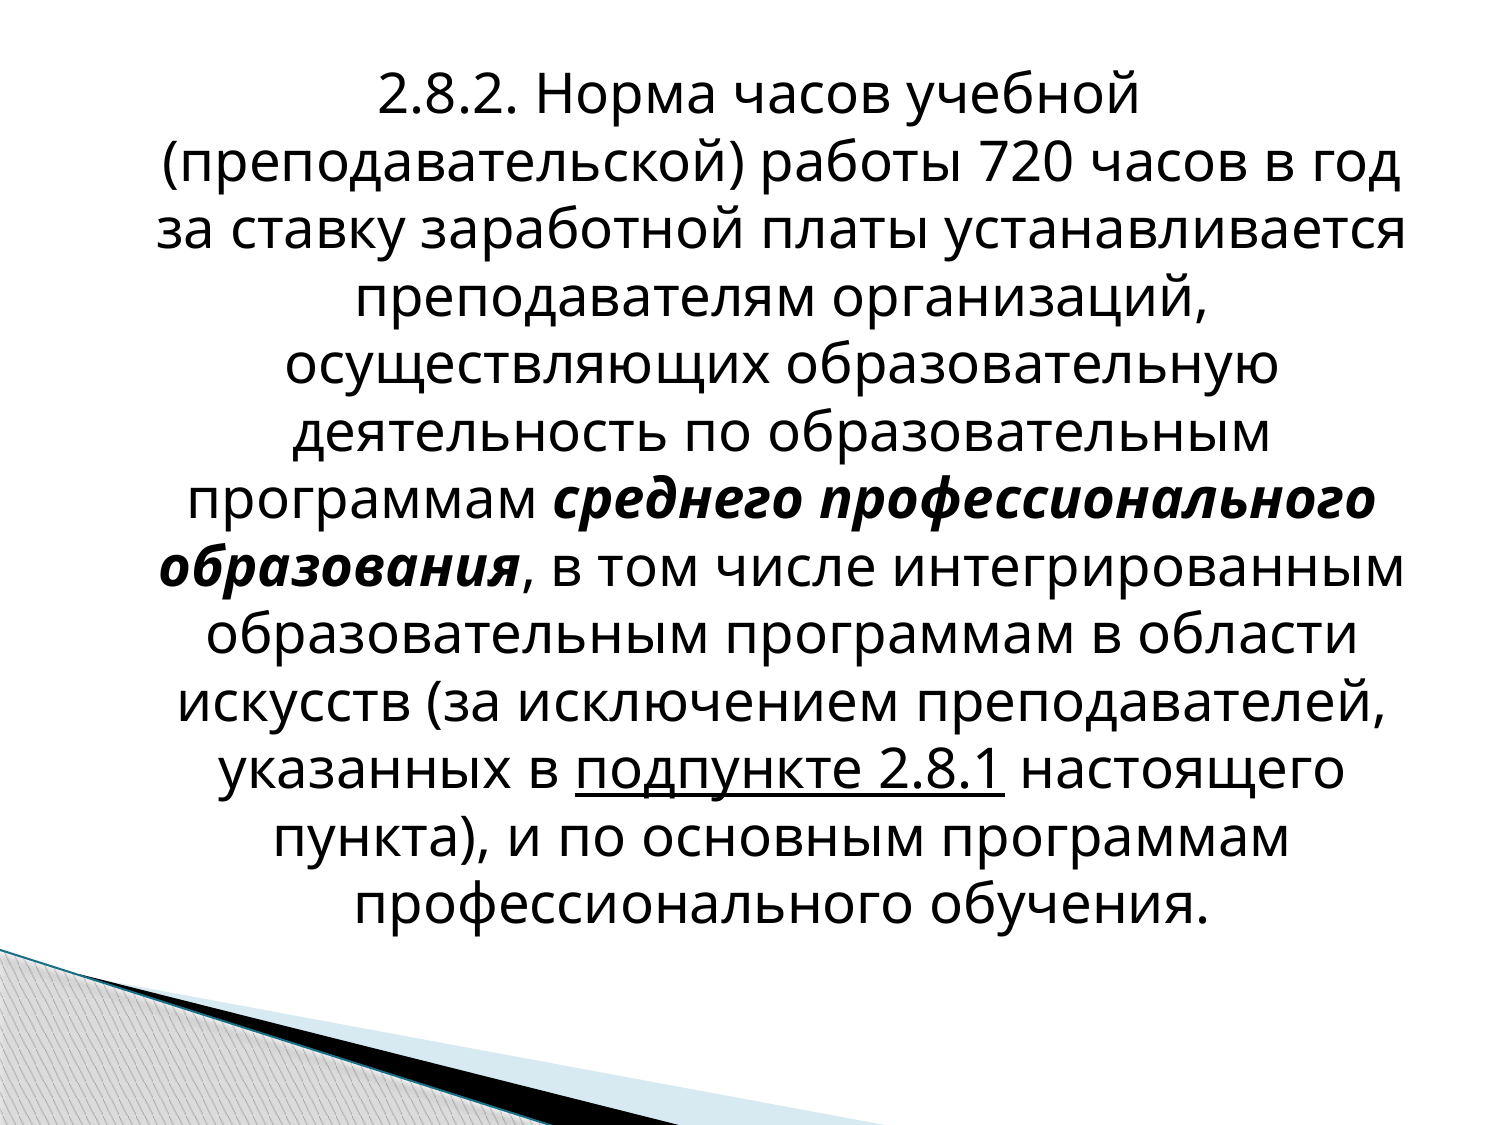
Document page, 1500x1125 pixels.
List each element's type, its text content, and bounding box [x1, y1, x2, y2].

list 2.8.2. Норма часов учебной (преподавательской) работы 720 часов в год за ставку заработной платы устанавливается преподавателям организаций, осуществляющих образовательную деятельность по образовательным программам среднего профессионального образования, в том числе интегрированным образовательным программам в области искусств (за исключением преподавателей, указанных в подпункте 2.8.1 настоящего пункта), и по основным программам профессионального обучения. [75, 50, 1425, 1005]
